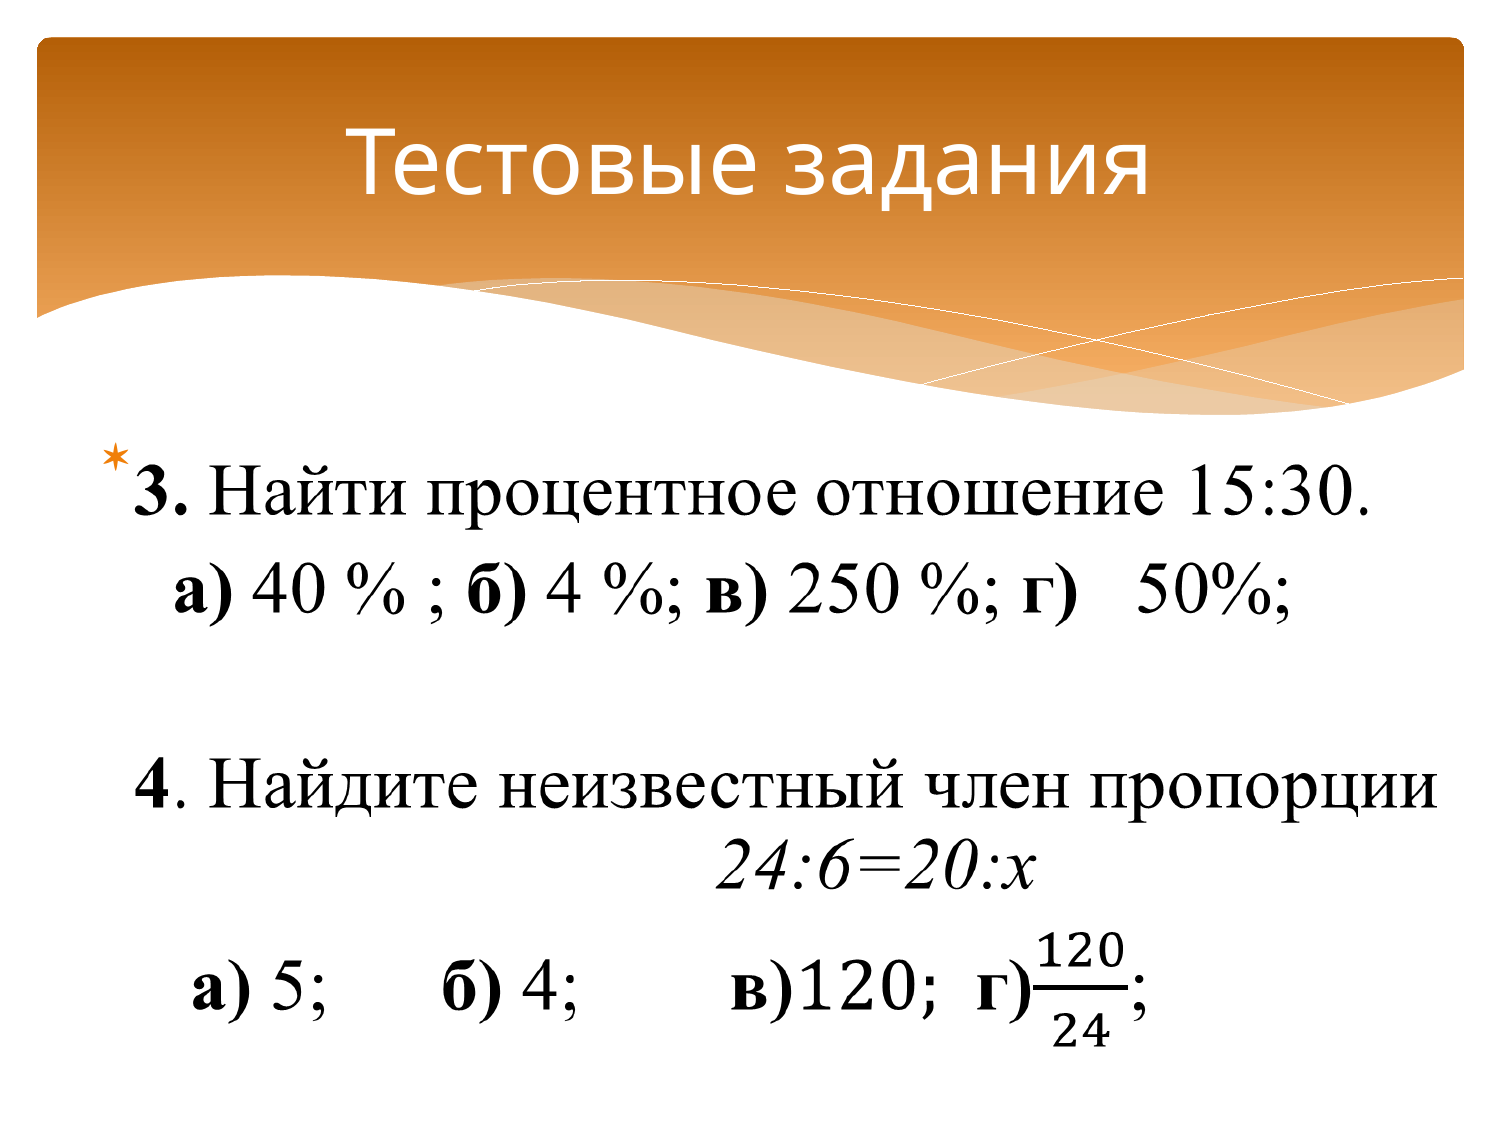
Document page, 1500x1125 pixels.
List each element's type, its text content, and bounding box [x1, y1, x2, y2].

list [88, 420, 1483, 1071]
title Тестовые задания [75, 55, 1425, 261]
